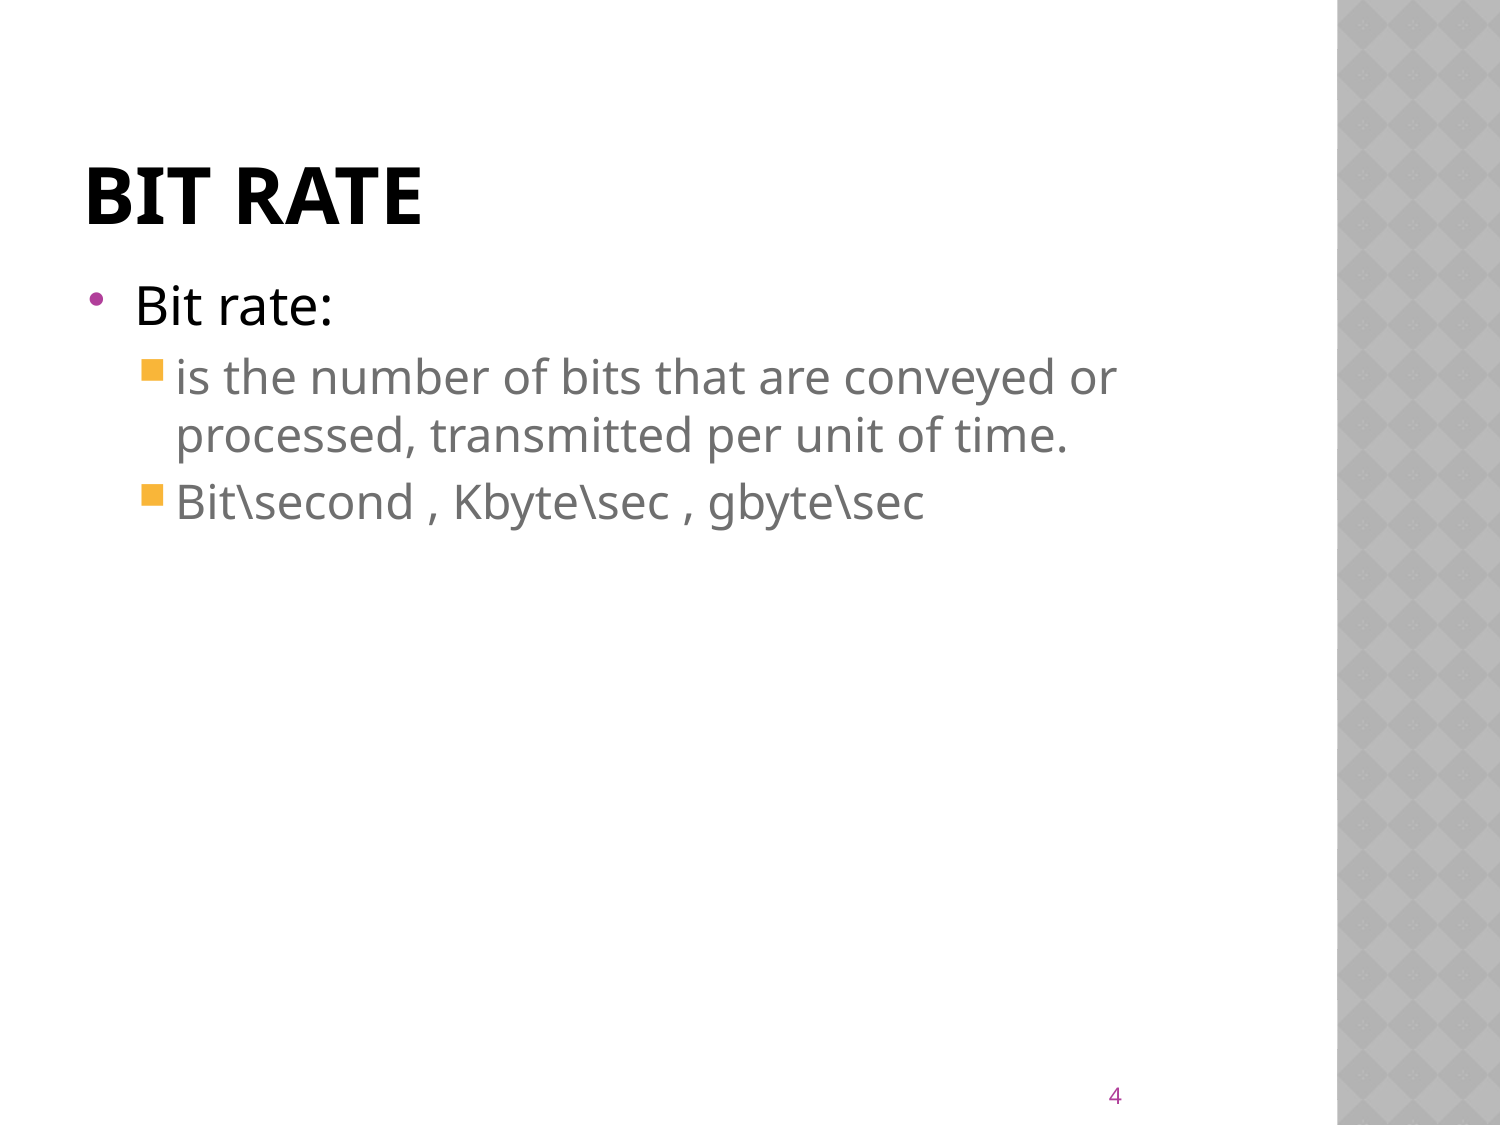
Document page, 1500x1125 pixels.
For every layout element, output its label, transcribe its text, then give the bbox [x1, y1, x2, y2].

list Bit rate: is the number of bits that are conveyed or processed, transmitted per unit of time. Bit\second , Kbyte\sec , gbyte\sec [75, 264, 1263, 1059]
title Bit rate [75, 52, 1263, 240]
slide_number 4 [1025, 1075, 1122, 1113]
